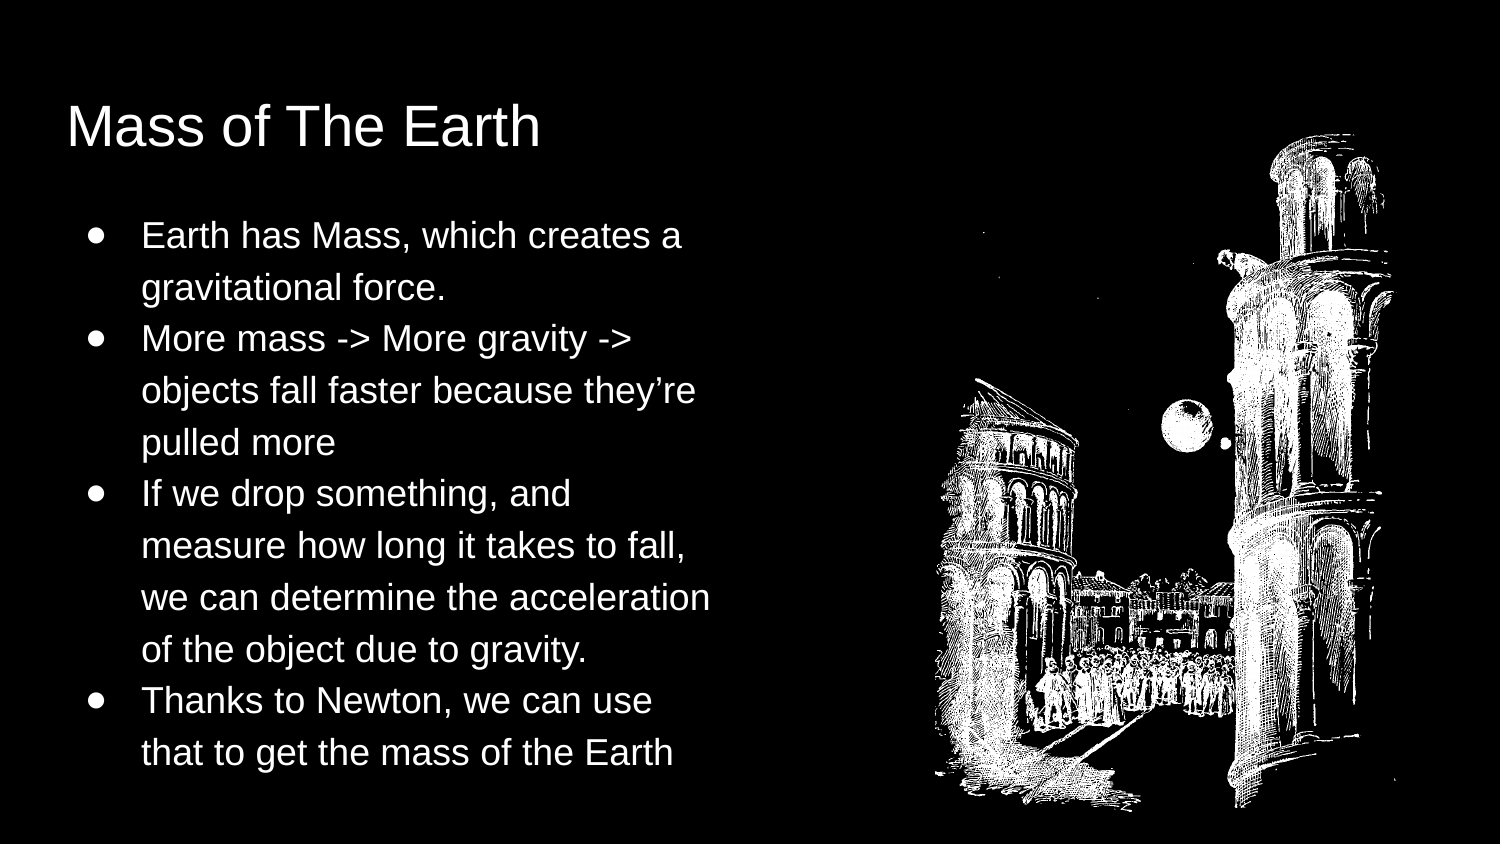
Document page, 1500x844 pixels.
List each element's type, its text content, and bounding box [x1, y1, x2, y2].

picture [934, 122, 1397, 816]
list Earth has Mass, which creates a gravitational force. More mass -> More gravity -> objects fall faster because they’re pulled more If we drop something, and measure how long it takes to fall, we can determine the acceleration of the object due to gravity. Thanks to Newton, we can use that to get the mass of the Earth [51, 189, 741, 750]
title Mass of The Earth [51, 72, 1449, 167]
